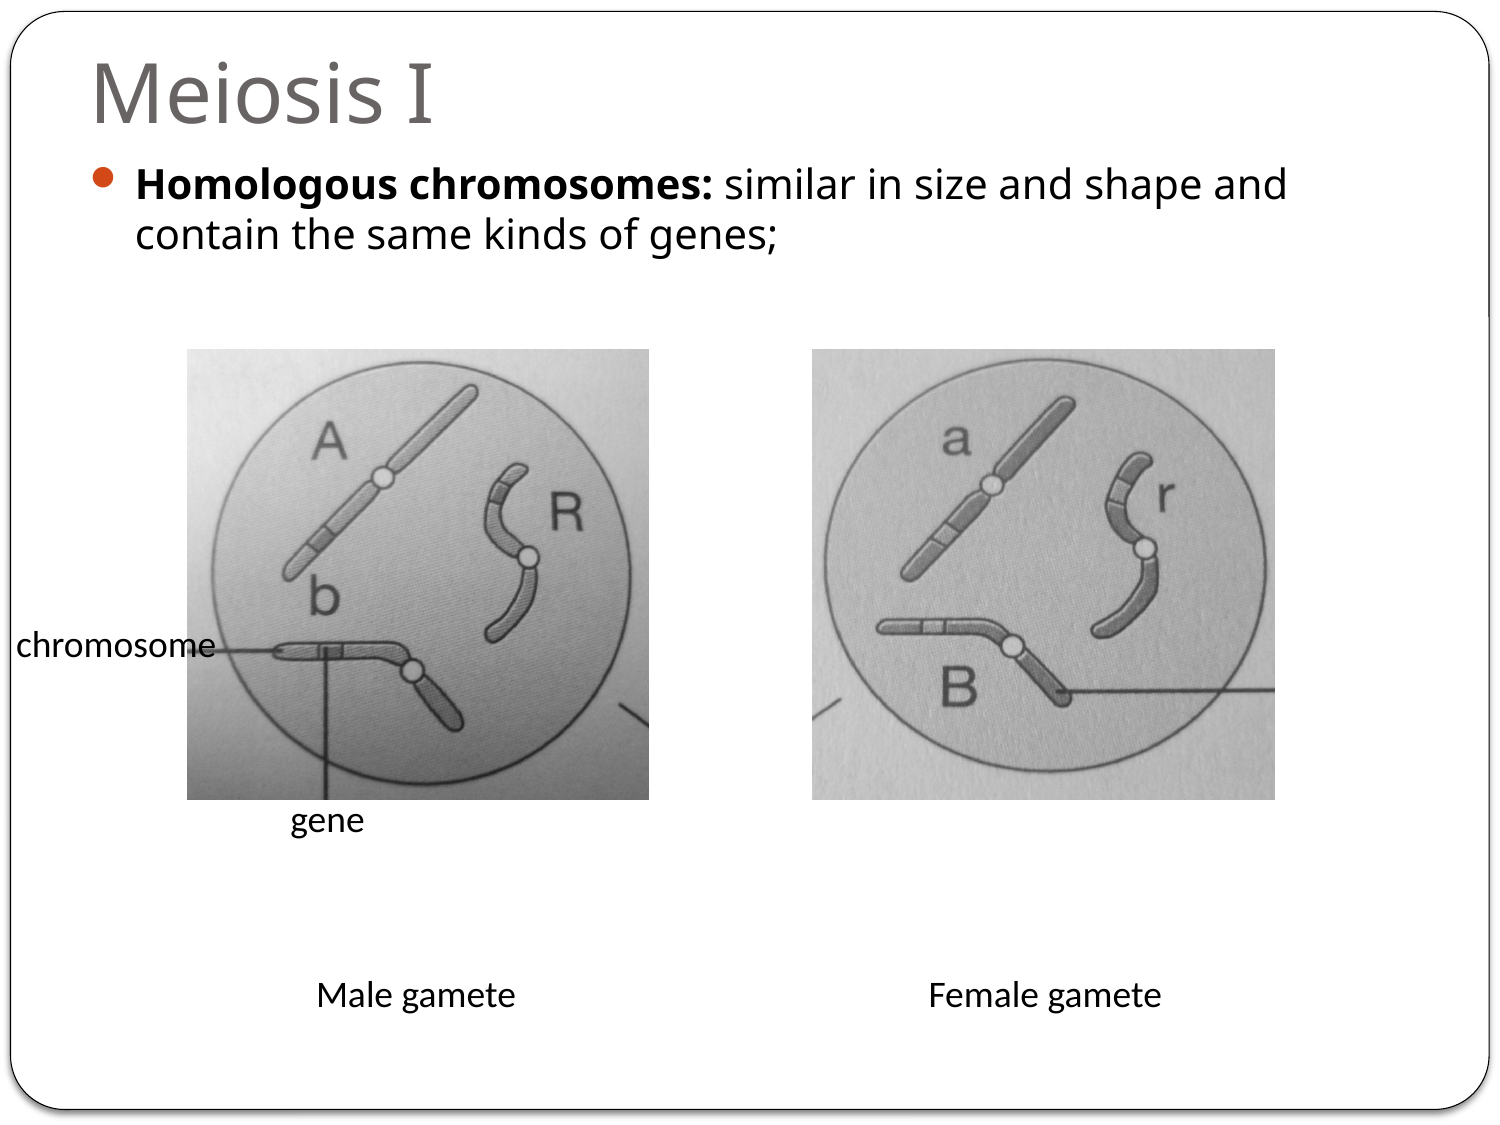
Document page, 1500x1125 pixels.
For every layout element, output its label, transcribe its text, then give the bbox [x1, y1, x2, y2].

picture [187, 349, 649, 801]
text_box gene [275, 810, 380, 848]
title Meiosis I [75, 24, 1425, 149]
text_box chromosome [1, 612, 181, 673]
text_box Male gamete [301, 962, 532, 1023]
text_box Female gamete [913, 962, 1178, 1023]
list Homologous chromosomes: similar in size and shape and contain the same kinds of genes; [75, 149, 1425, 893]
picture [812, 349, 1275, 801]
